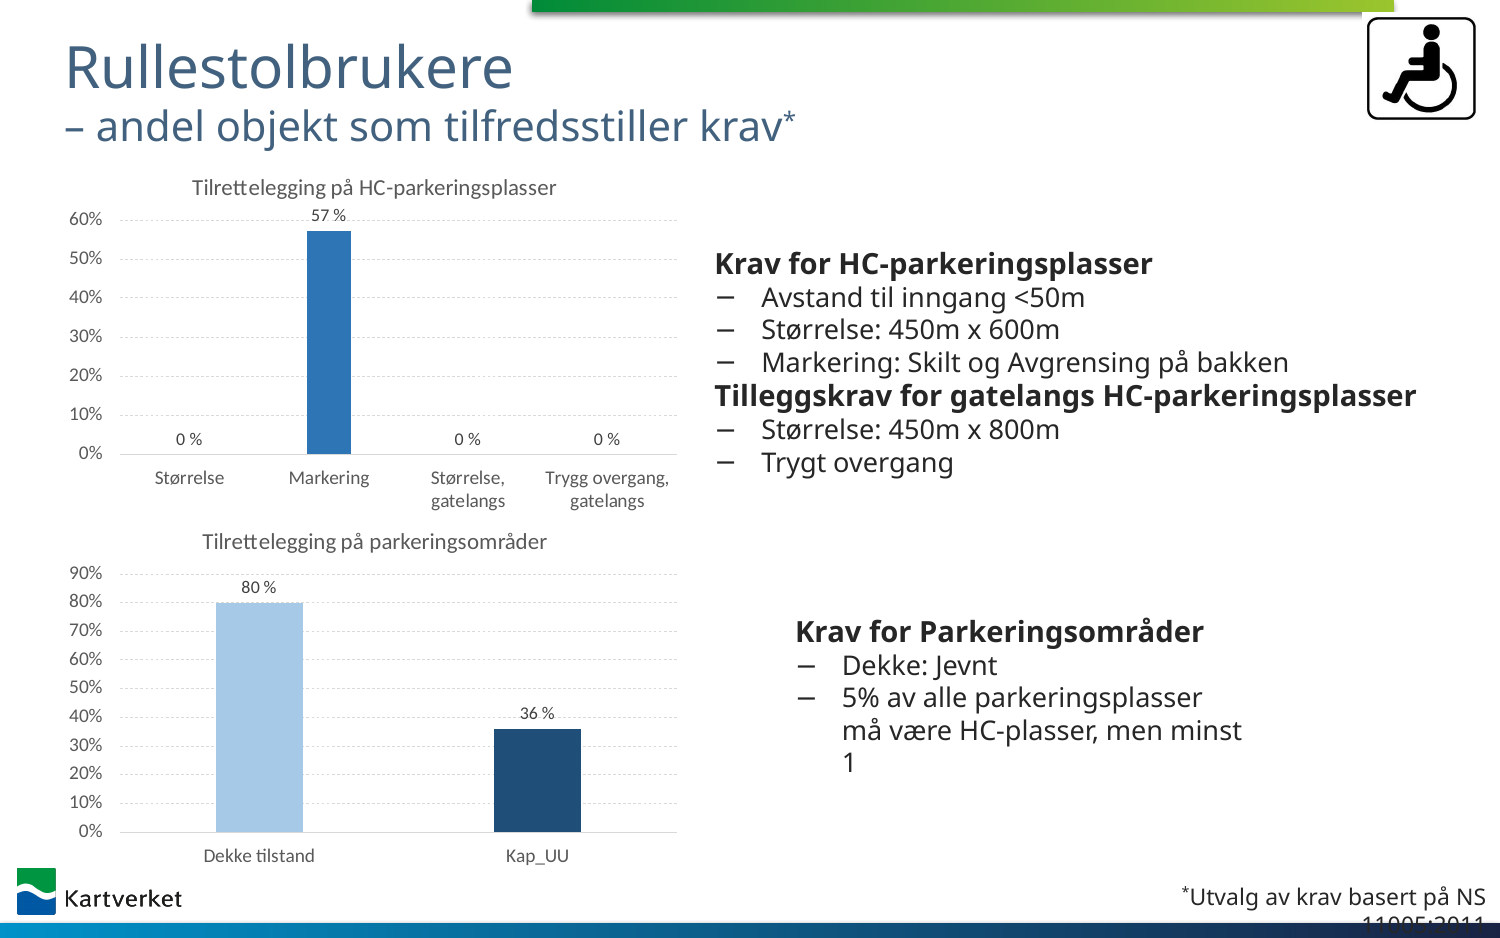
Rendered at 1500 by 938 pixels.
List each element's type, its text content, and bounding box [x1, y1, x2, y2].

picture [1362, 12, 1481, 126]
picture [62, 520, 688, 874]
text_box Krav for HC-parkeringsplasser Avstand til inngang <50m Størrelse: 450m x 600m Markering: Skilt og Avgrensing på bakken Tilleggskrav for gatelangs HC-parkeringsplasser Størrelse: 450m x 800m Trygt overgang [699, 237, 1433, 485]
text_box *Utvalg av krav basert på NS 11005:2011 [1068, 873, 1500, 938]
picture [62, 166, 688, 519]
text_box Rullestolbrukere – andel objekt som tilfredsstiller krav* [49, 25, 1431, 158]
text_box Krav for Parkeringsområder Dekke: Jevnt 5% av alle parkeringsplasser må være HC-plasser, men minst 1 [780, 605, 1261, 786]
